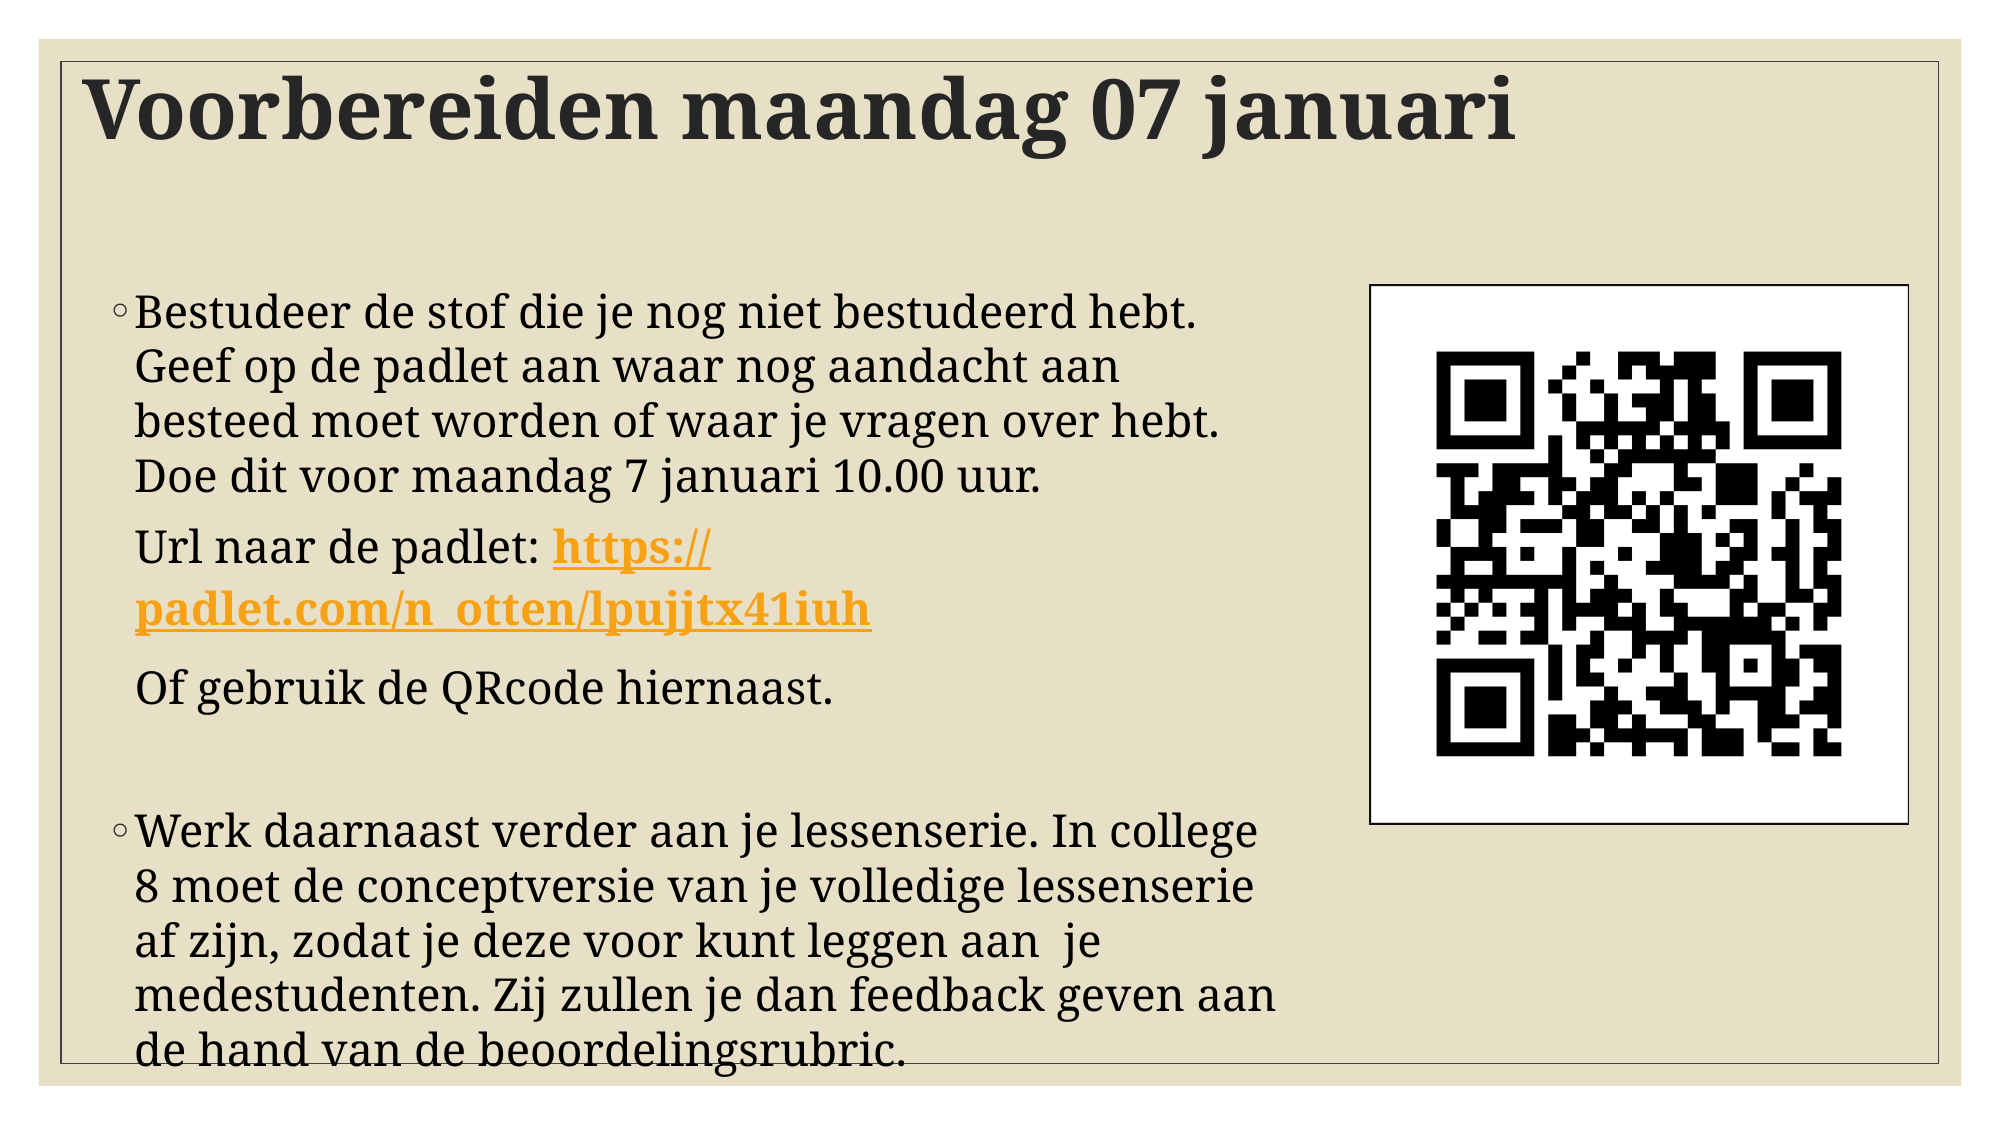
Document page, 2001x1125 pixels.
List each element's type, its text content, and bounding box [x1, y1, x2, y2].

title Voorbereiden maandag 07 januari [67, 0, 1718, 225]
list Bestudeer de stof die je nog niet bestudeerd hebt. Geef op de padlet aan waar nog aandacht aan besteed moet worden of waar je vragen over hebt. Doe dit voor maandag 7 januari 10.00 uur. Url naar de padlet: https://padlet.com/n_otten/lpujjtx41iuh Of gebruik de QRcode hiernaast. Werk daarnaast verder aan je lessenserie. In college 8 moet de conceptversie van je volledige lessenserie af zijn, zodat je deze voor kunt leggen aan je medestudenten. Zij zullen je dan feedback geven aan de hand van de beoordelingsrubric. [91, 275, 1311, 1093]
picture [1369, 284, 1909, 825]
